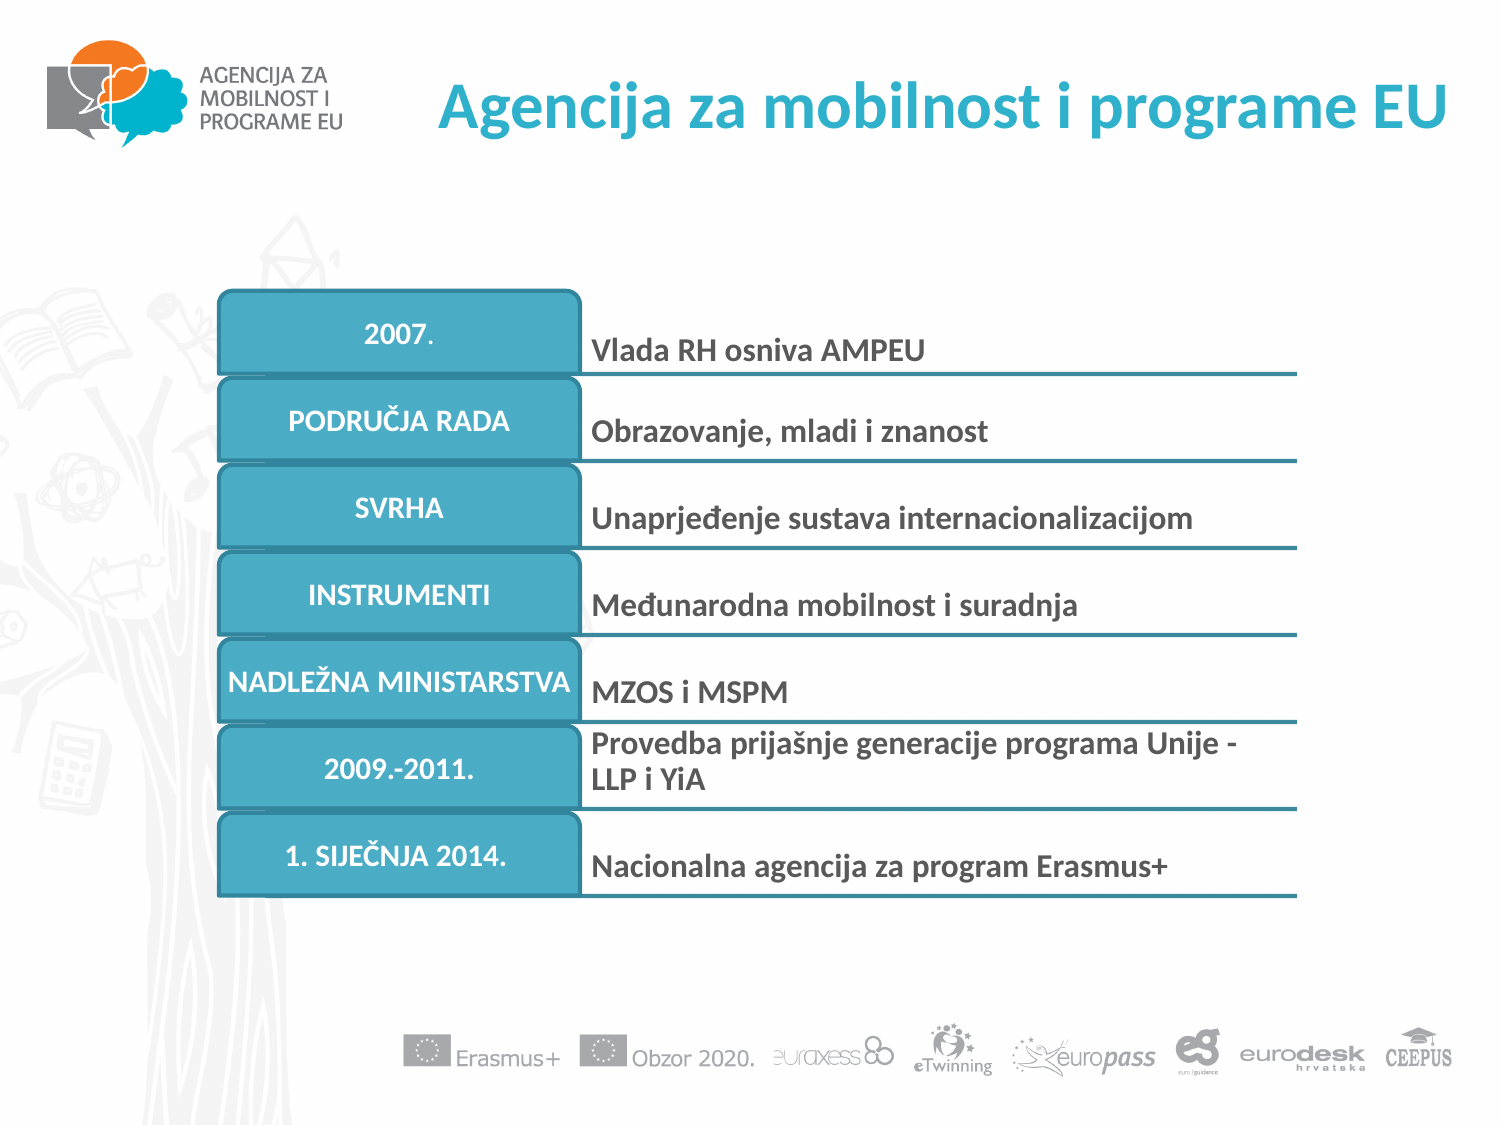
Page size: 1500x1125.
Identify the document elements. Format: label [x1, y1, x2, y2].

text_box [241, 290, 1274, 897]
picture [0, 0, 1500, 1125]
